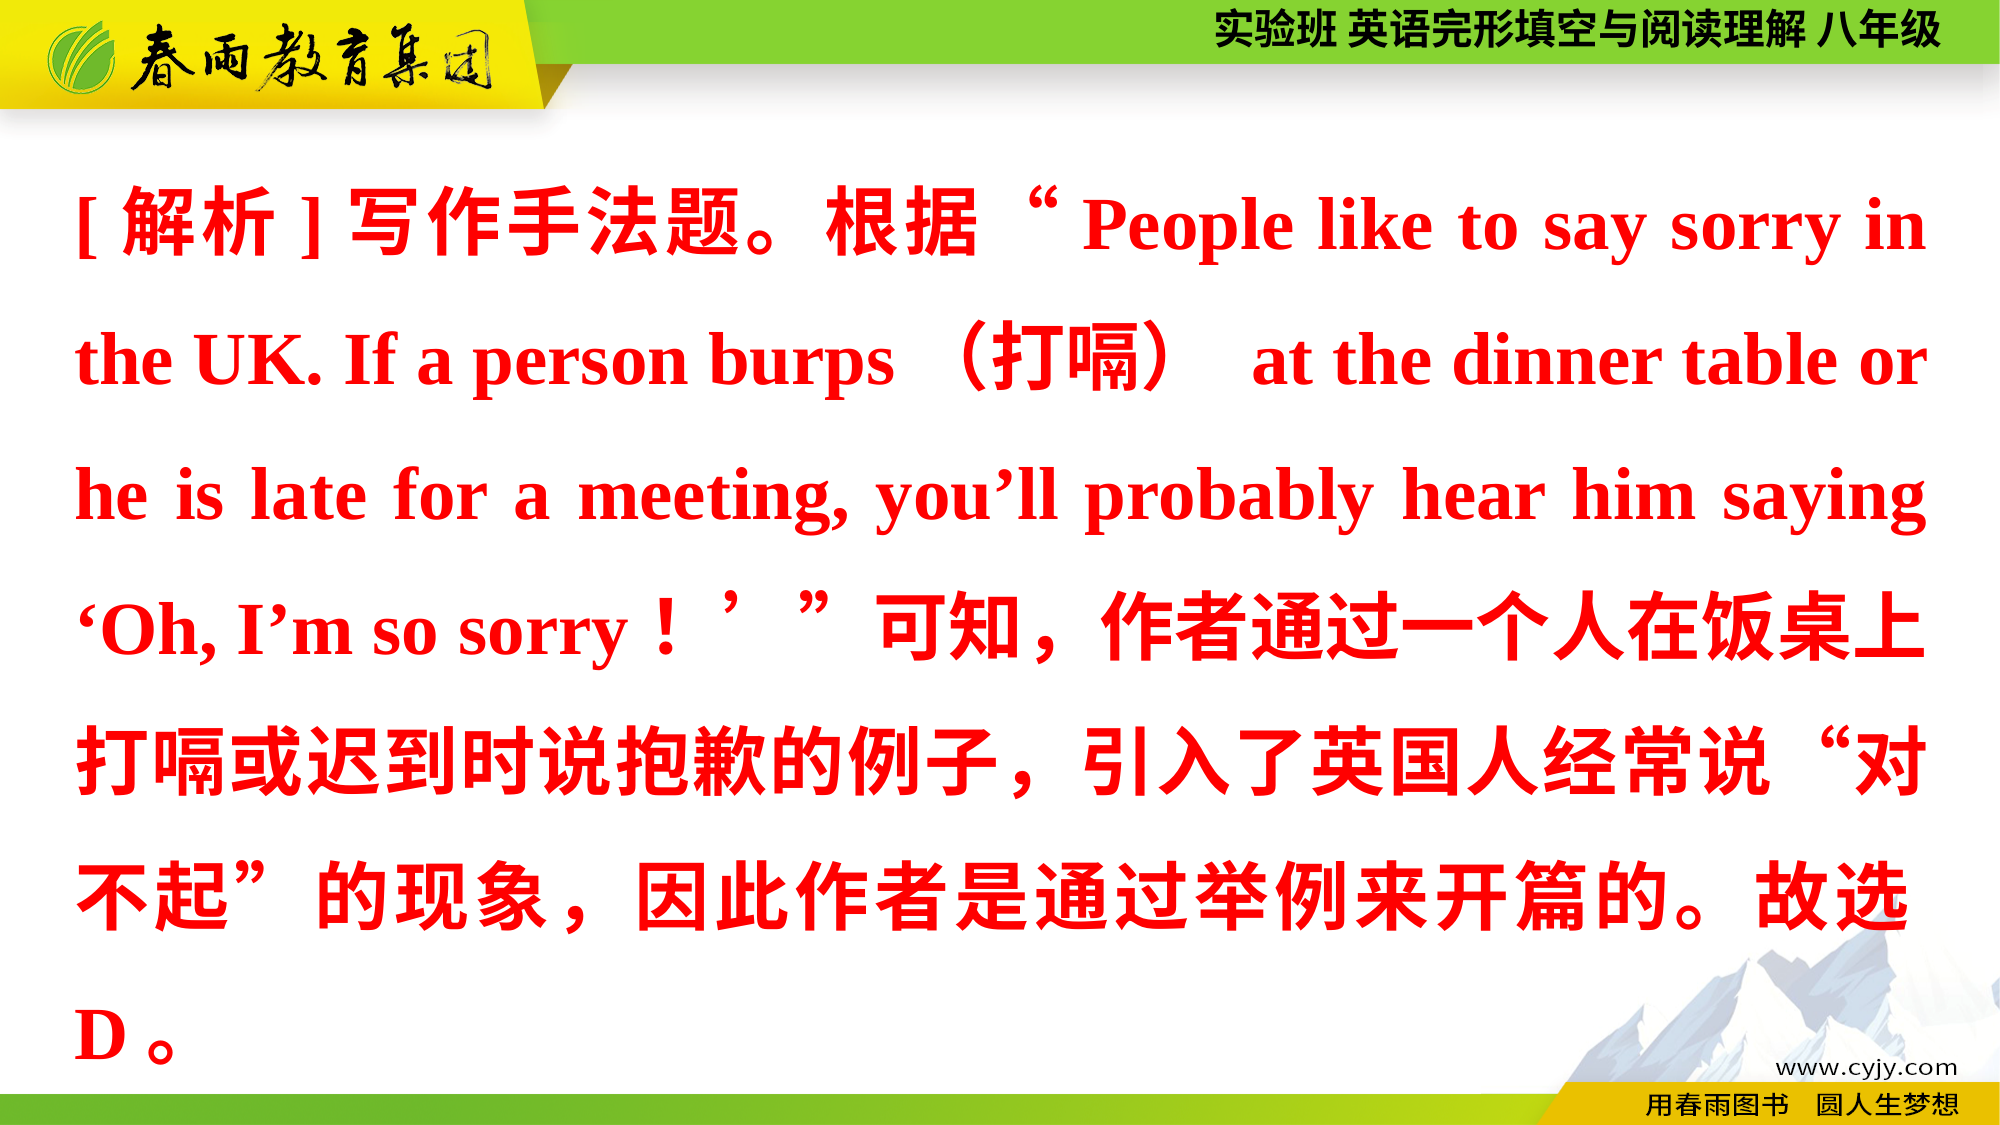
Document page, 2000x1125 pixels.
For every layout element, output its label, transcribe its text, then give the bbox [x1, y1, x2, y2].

picture [0, 0, 2000, 1125]
list [解析]写作手法题。根据“People like to say sorry in the UK. If a person burps（打嗝） at the dinner table or he is late for a meeting, you’ll probably hear him saying ‘Oh, I’m so sorry！’”可知，作者通过一个人在饭桌上打嗝或迟到时说抱歉的例子，引入了英国人经常说“对不起”的现象，因此作者是通过举例来开篇的。故选D。 [59, 122, 1944, 956]
